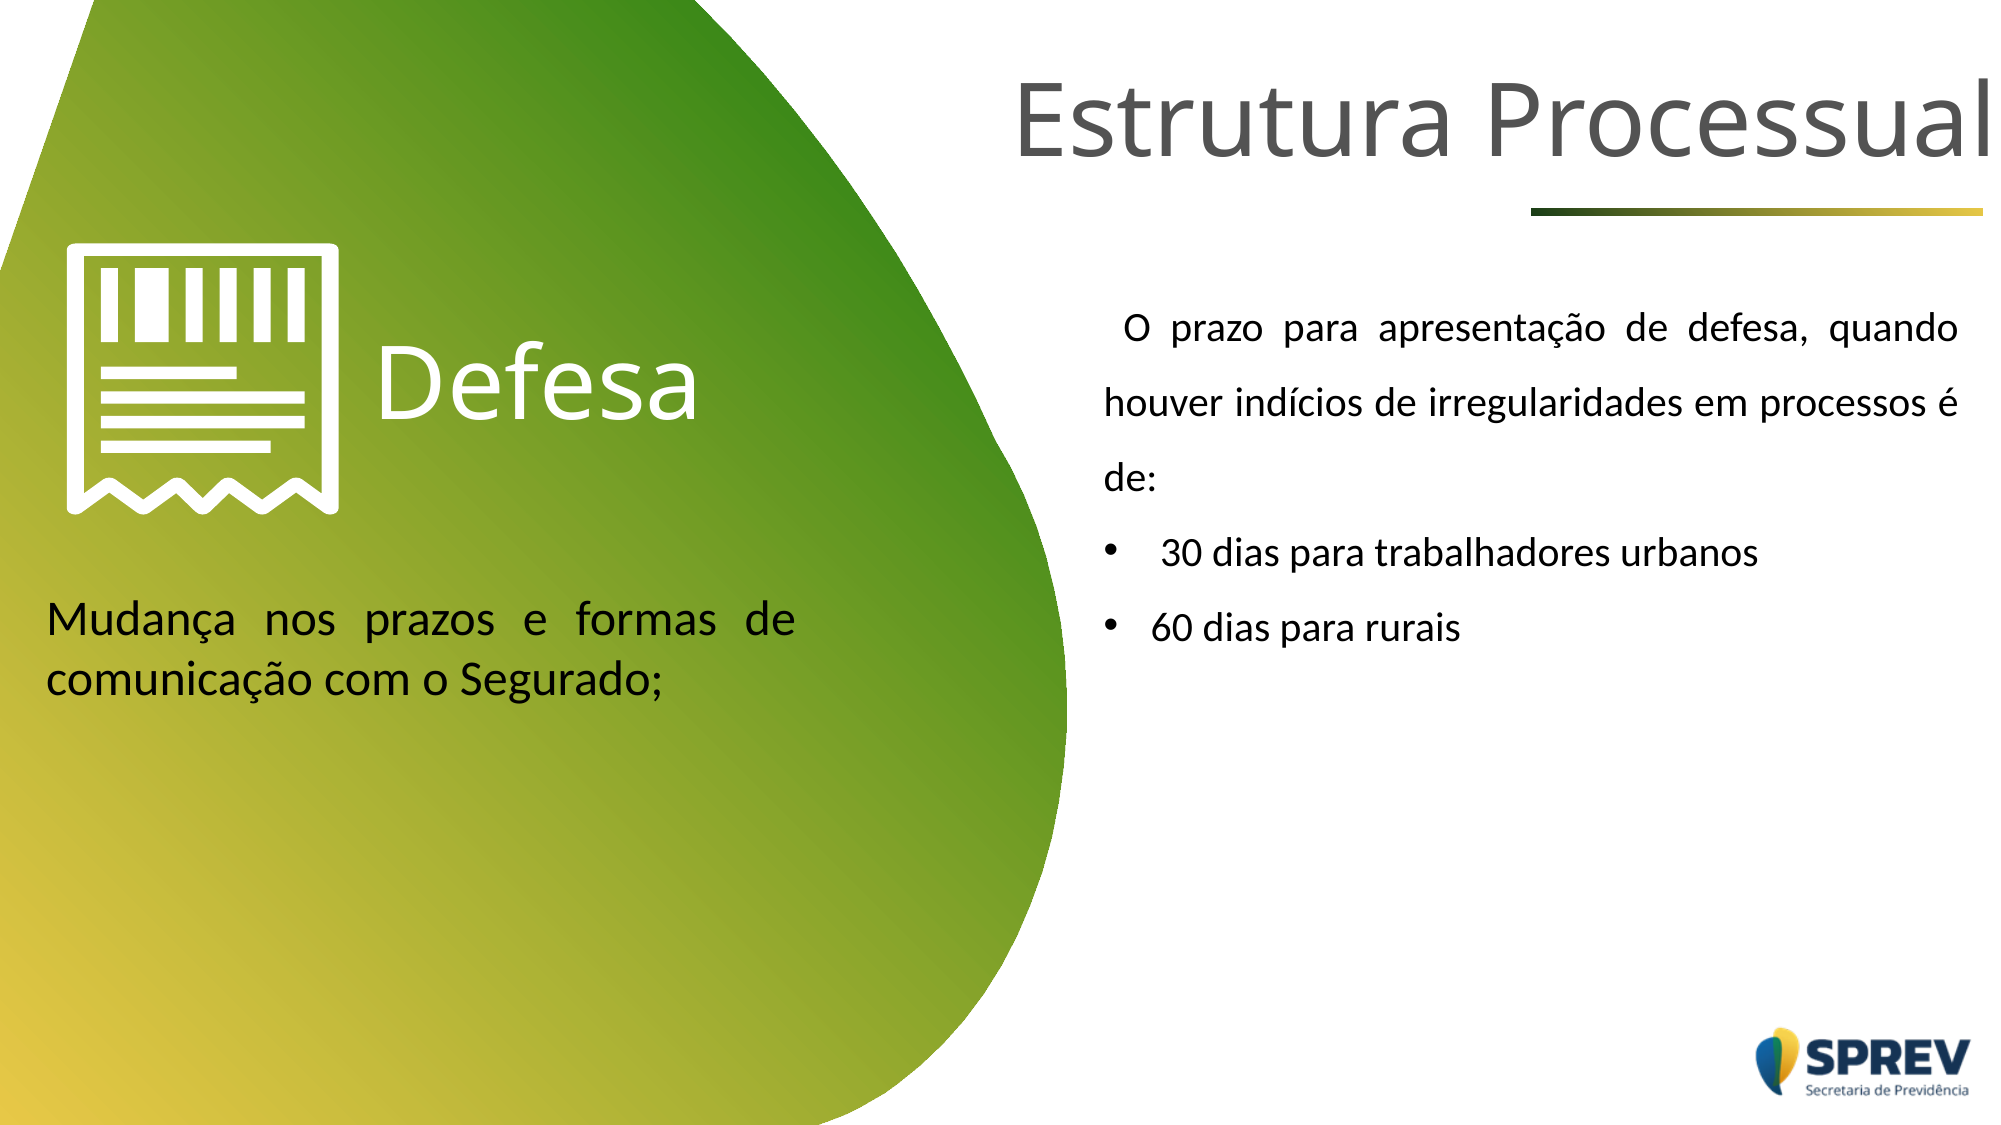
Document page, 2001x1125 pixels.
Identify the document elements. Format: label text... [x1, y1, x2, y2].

text_box [1531, 208, 1983, 216]
picture [1752, 1023, 1975, 1100]
text_box Defesa [372, 317, 704, 440]
text_box [0, 0, 1067, 1125]
text_box Estrutura Processual [1011, 54, 1997, 178]
text_box [66, 243, 339, 515]
text_box Mudança nos prazos e formas de comunicação com o Segurado; [31, 578, 811, 714]
text_box O prazo para apresentação de defesa, quando houver indícios de irregularidades em processos é de: 30 dias para trabalhadores urbanos 60 dias para rurais [1088, 267, 1975, 657]
